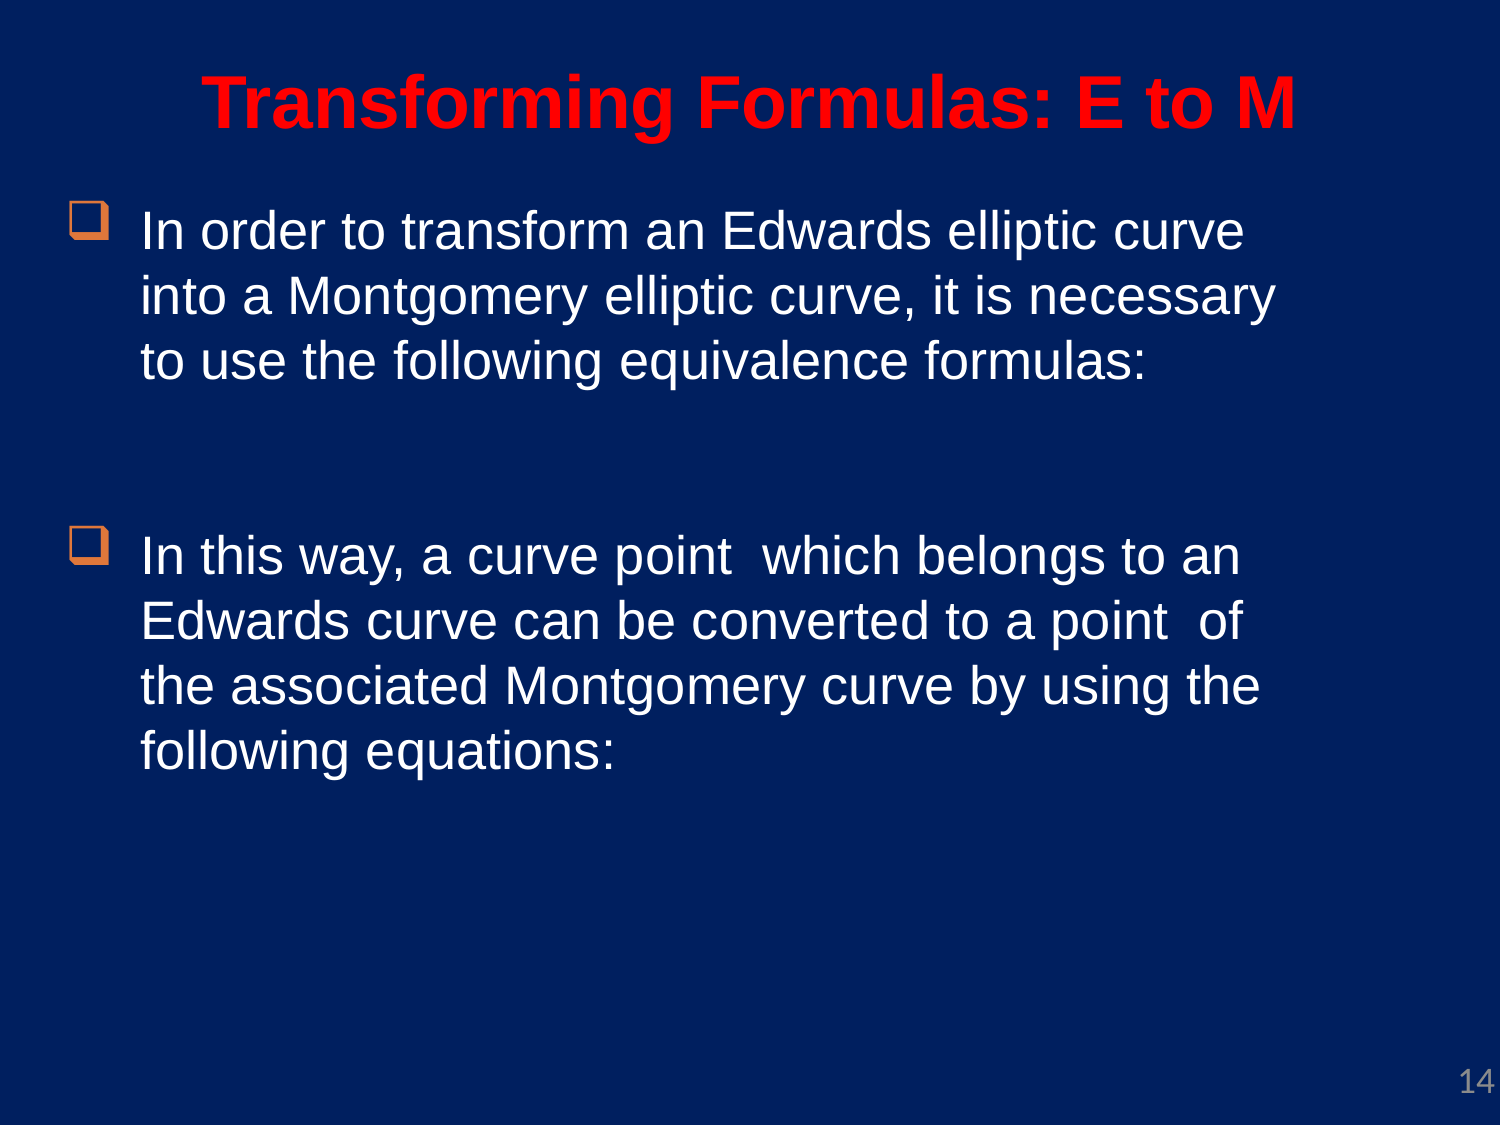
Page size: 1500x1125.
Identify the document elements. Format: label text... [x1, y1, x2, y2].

text_box 14 [1432, 1056, 1495, 1102]
title Transforming Formulas: E to M [44, 53, 1456, 145]
